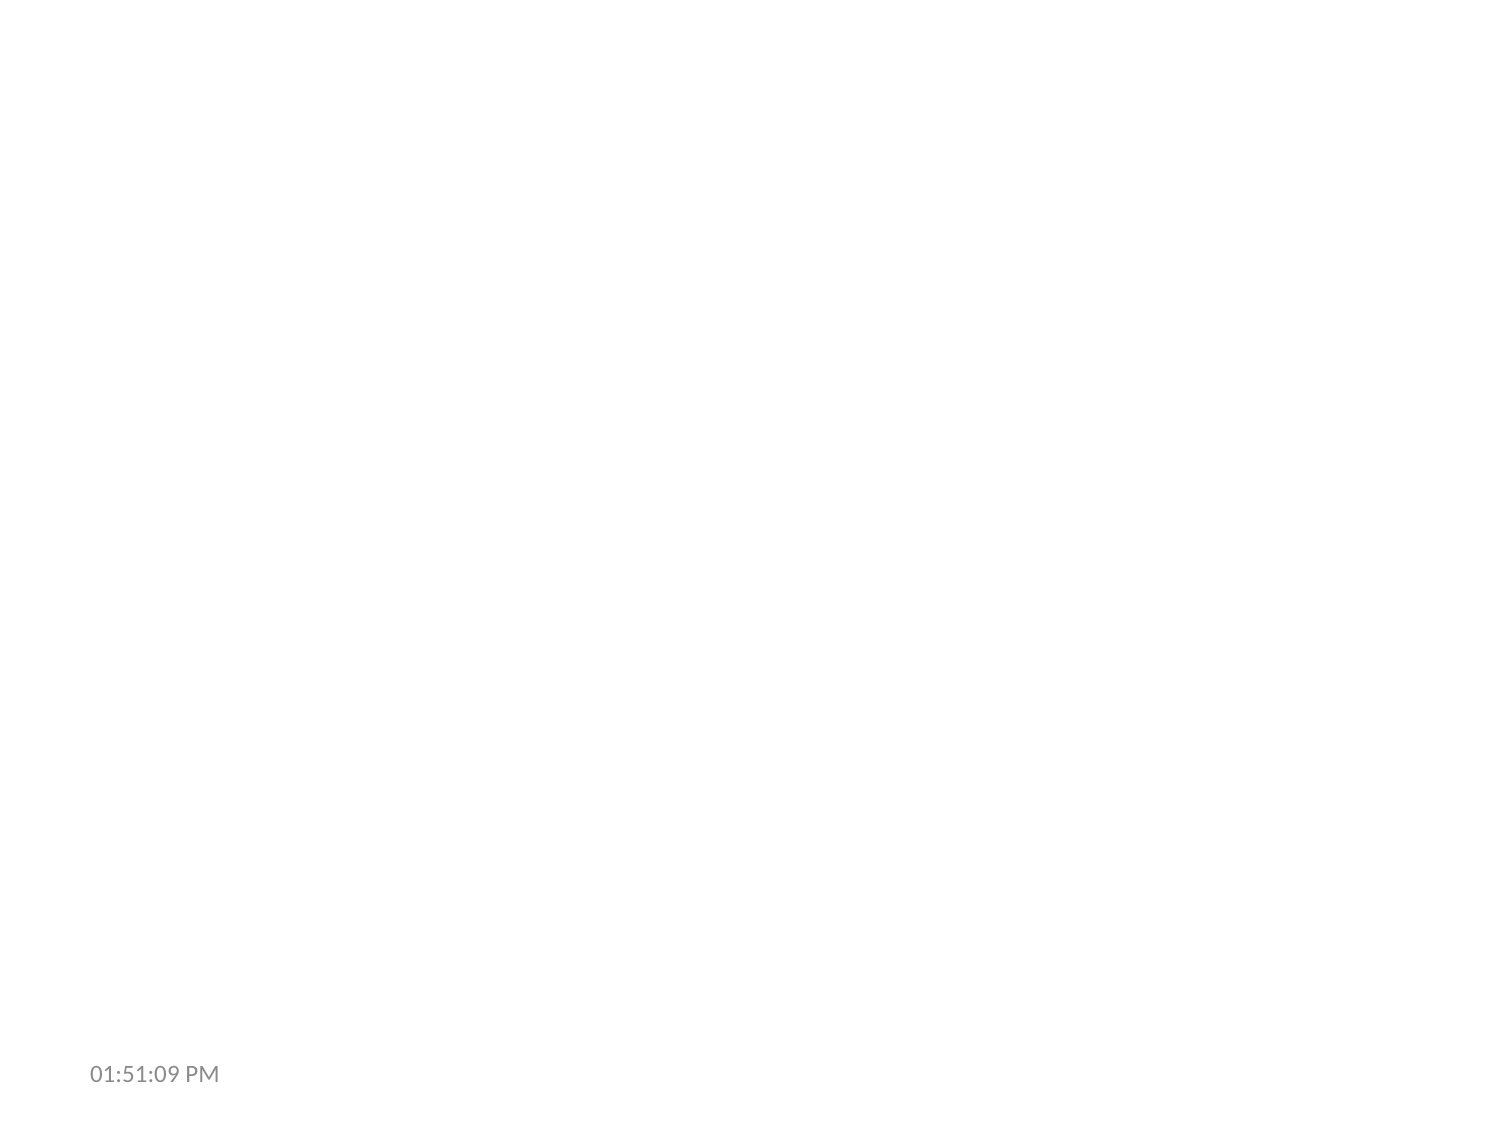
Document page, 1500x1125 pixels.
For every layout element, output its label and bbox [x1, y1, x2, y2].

slide_number [75, 1042, 425, 1103]
